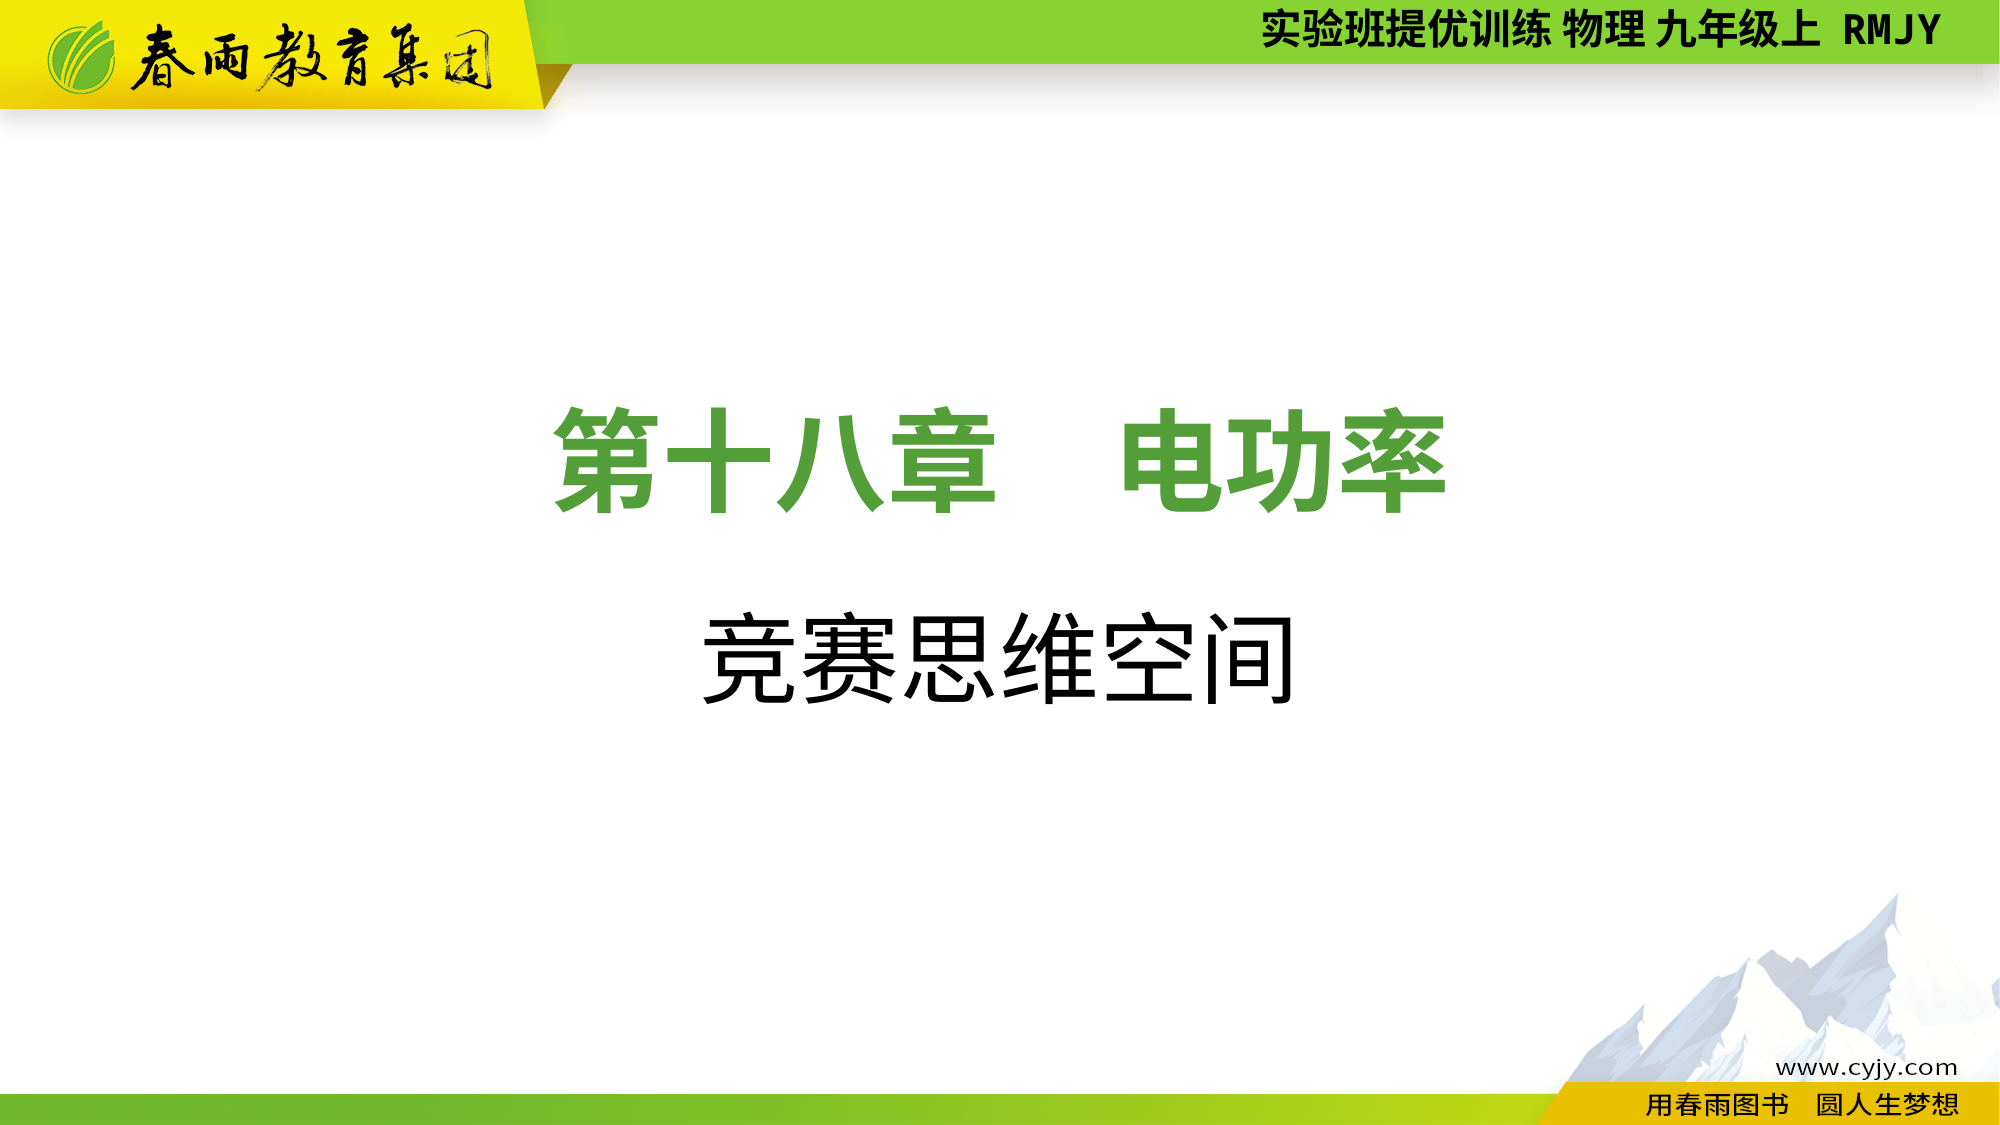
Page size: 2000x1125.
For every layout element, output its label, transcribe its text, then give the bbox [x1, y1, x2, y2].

text_box 第十八章 电功率 [54, 316, 1946, 528]
picture [0, 0, 2000, 1125]
text_box 竞赛思维空间 [54, 528, 1946, 724]
